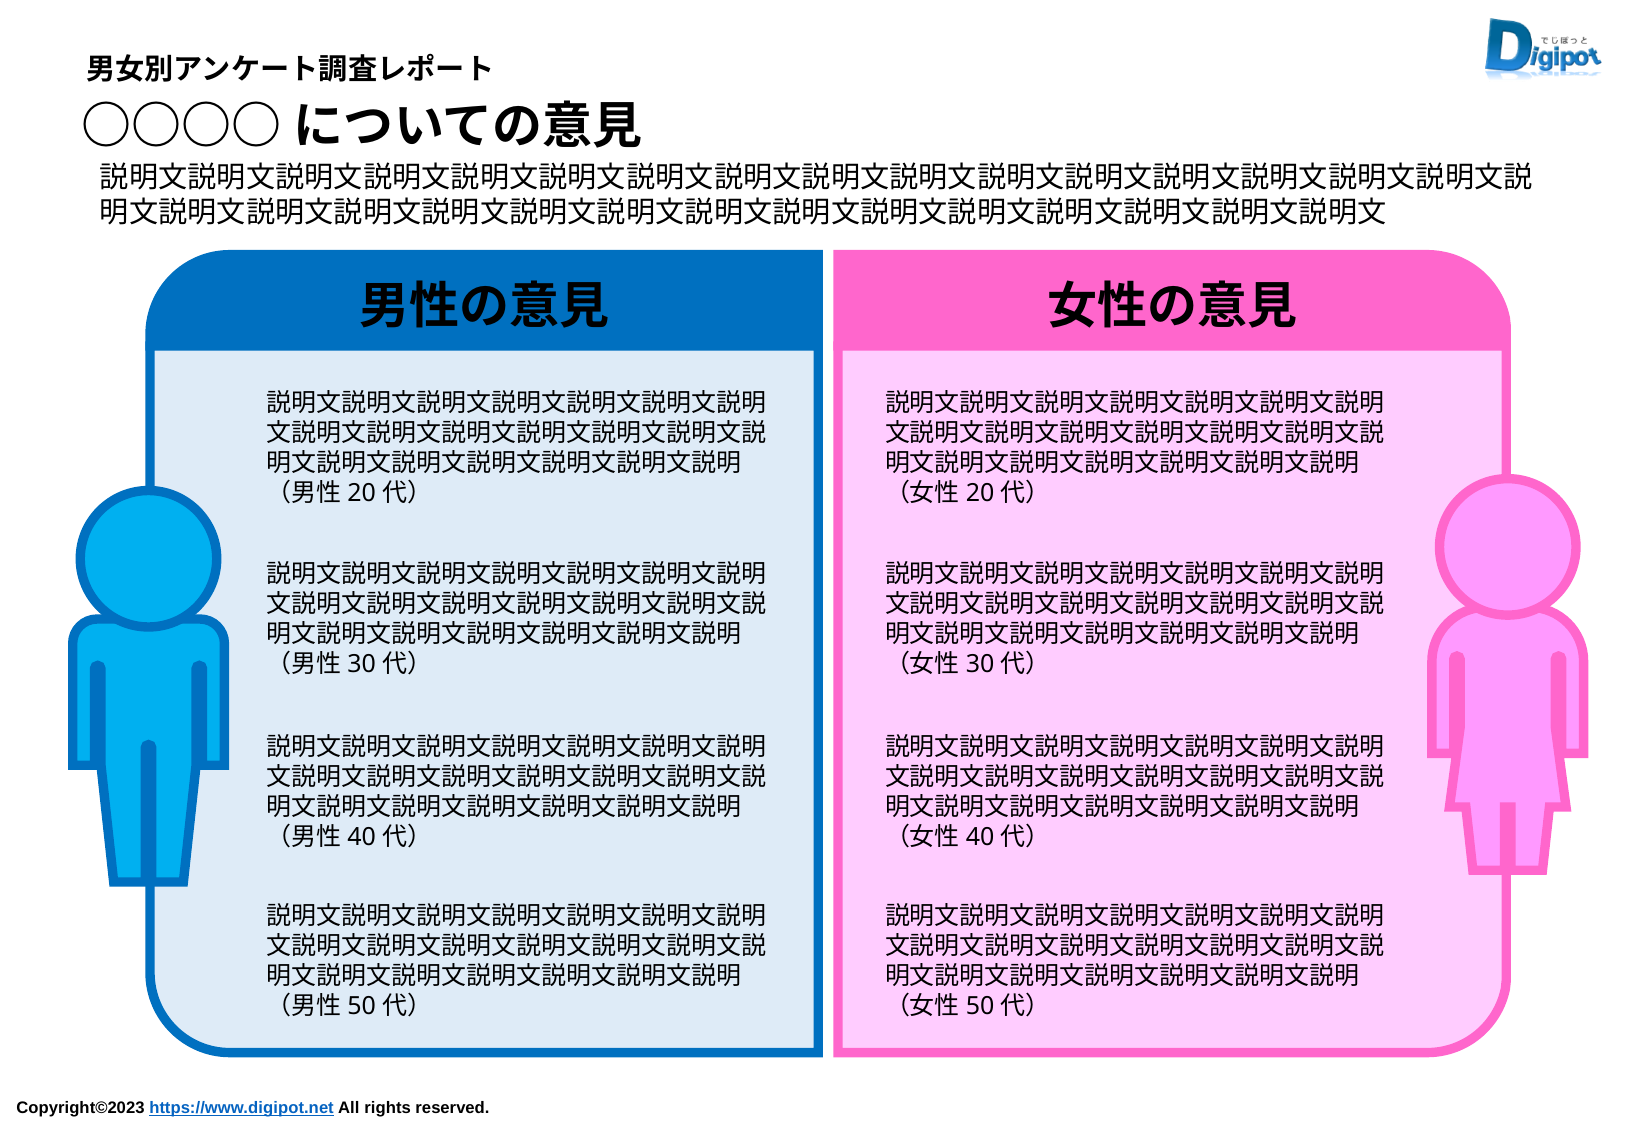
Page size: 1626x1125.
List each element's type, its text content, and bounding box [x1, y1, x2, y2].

text_box 男女別アンケート調査レポート [71, 42, 510, 86]
picture [1485, 18, 1602, 82]
text_box 男性の意見 [344, 266, 624, 341]
text_box [837, 253, 1508, 344]
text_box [72, 490, 225, 883]
text_box 説明文説明文説明文説明文説明文説明文説明文説明文説明文説明文説明文説明文説明文説明文説明文説明文説明文説明文説明文説明（男性30代） [251, 550, 791, 685]
text_box 説明文説明文説明文説明文説明文説明文説明文説明文説明文説明文説明文説明文説明文説明文説明文説明文説明文説明文説明文説明（男性50代） [251, 892, 791, 1027]
text_box 説明文説明文説明文説明文説明文説明文説明文説明文説明文説明文説明文説明文説明文説明文説明文説明文説明文説明文説明文説明（女性50代） [870, 892, 1410, 1027]
text_box 女性の意見 [1032, 266, 1312, 341]
text_box 説明文説明文説明文説明文説明文説明文説明文説明文説明文説明文説明文説明文説明文説明文説明文説明文説明文説明文説明文説明（女性40代） [870, 722, 1410, 858]
text_box [148, 253, 820, 344]
text_box [148, 344, 820, 1054]
text_box 説明文説明文説明文説明文説明文説明文説明文説明文説明文説明文説明文説明文説明文説明文説明文説明文説明文説明文説明文説明（男性40代） [251, 722, 791, 858]
text_box ○○○○についての意見 [67, 86, 658, 162]
text_box 説明文説明文説明文説明文説明文説明文説明文説明文説明文説明文説明文説明文説明文説明文説明文説明文説明文説明文説明文説明文説明文説明文説明文説明文説明文説明文説明文説明文説明文説明文説明文 [85, 150, 1577, 236]
text_box 説明文説明文説明文説明文説明文説明文説明文説明文説明文説明文説明文説明文説明文説明文説明文説明文説明文説明文説明文説明（女性20代） [870, 379, 1410, 514]
text_box 説明文説明文説明文説明文説明文説明文説明文説明文説明文説明文説明文説明文説明文説明文説明文説明文説明文説明文説明文説明（女性30代） [870, 550, 1410, 685]
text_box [1431, 478, 1584, 871]
text_box [837, 344, 1508, 1054]
text_box 説明文説明文説明文説明文説明文説明文説明文説明文説明文説明文説明文説明文説明文説明文説明文説明文説明文説明文説明文説明（男性20代） [251, 379, 791, 514]
